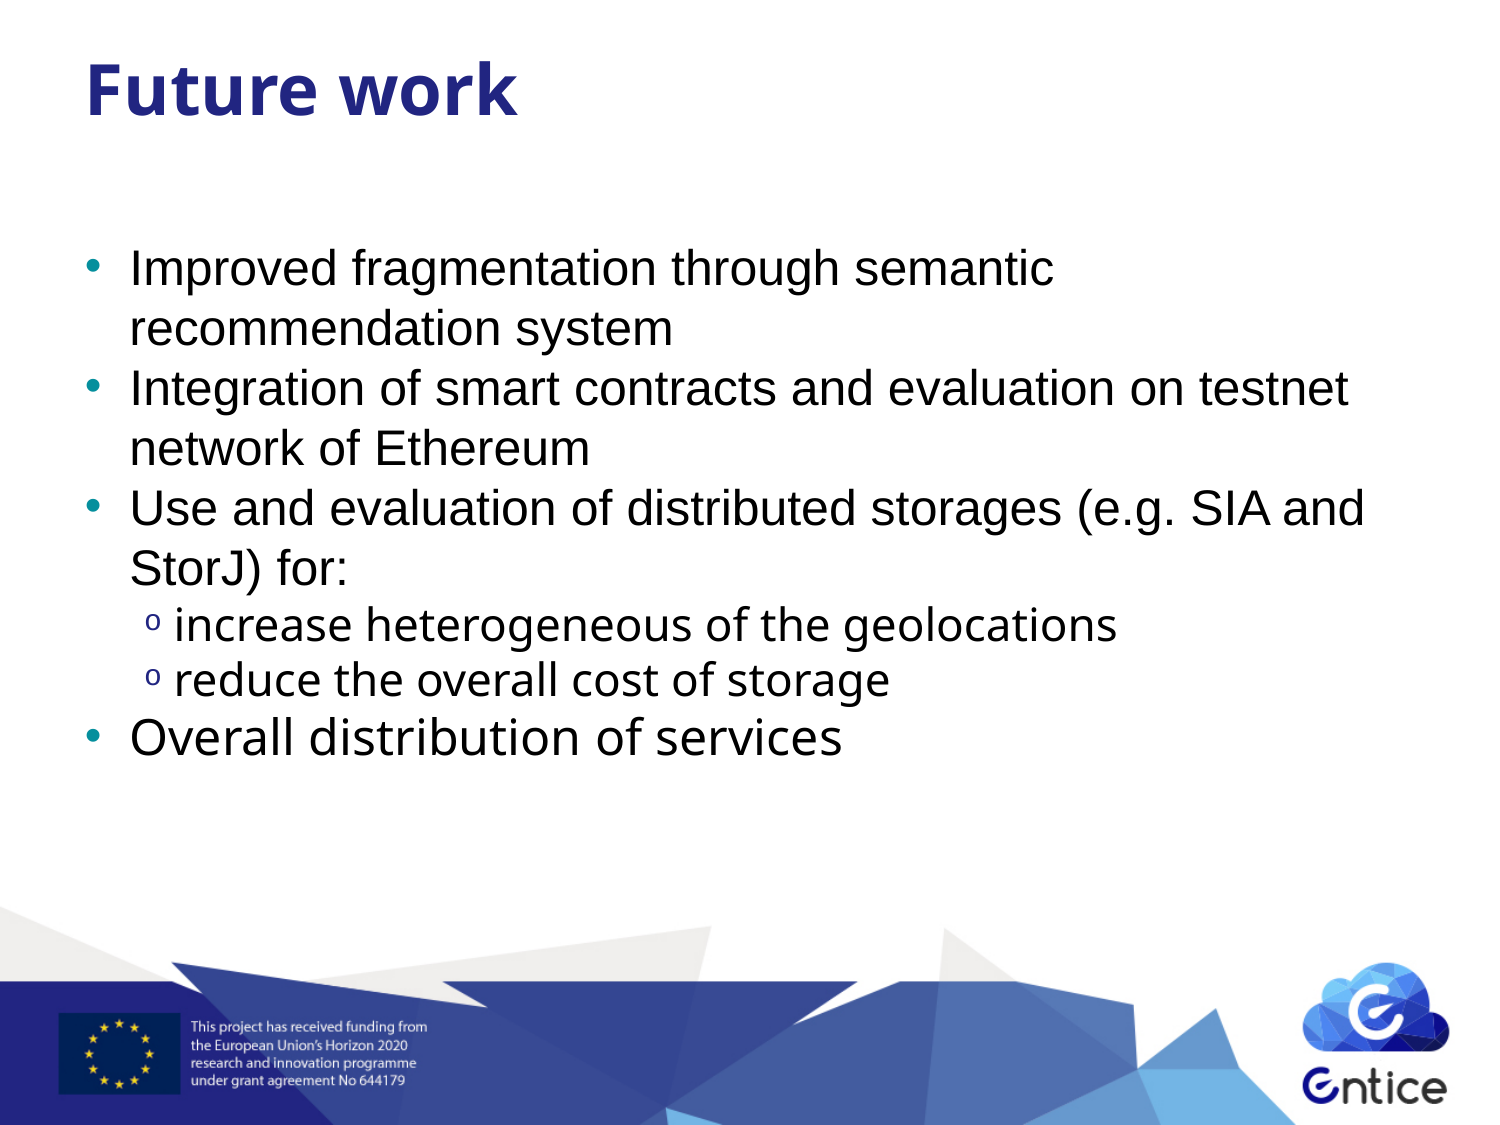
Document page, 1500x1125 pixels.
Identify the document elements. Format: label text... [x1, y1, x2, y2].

subtitle Improved fragmentation through semantic recommendation system Integration of smart contracts and evaluation on testnet network of Ethereum Use and evaluation of distributed storages (e.g. SIA and StorJ) for: increase heterogeneous of the geolocations reduce the overall cost of storage Overall distribution of services [70, 228, 1418, 950]
title Future work [70, 46, 1418, 211]
picture [0, 0, 1500, 1125]
